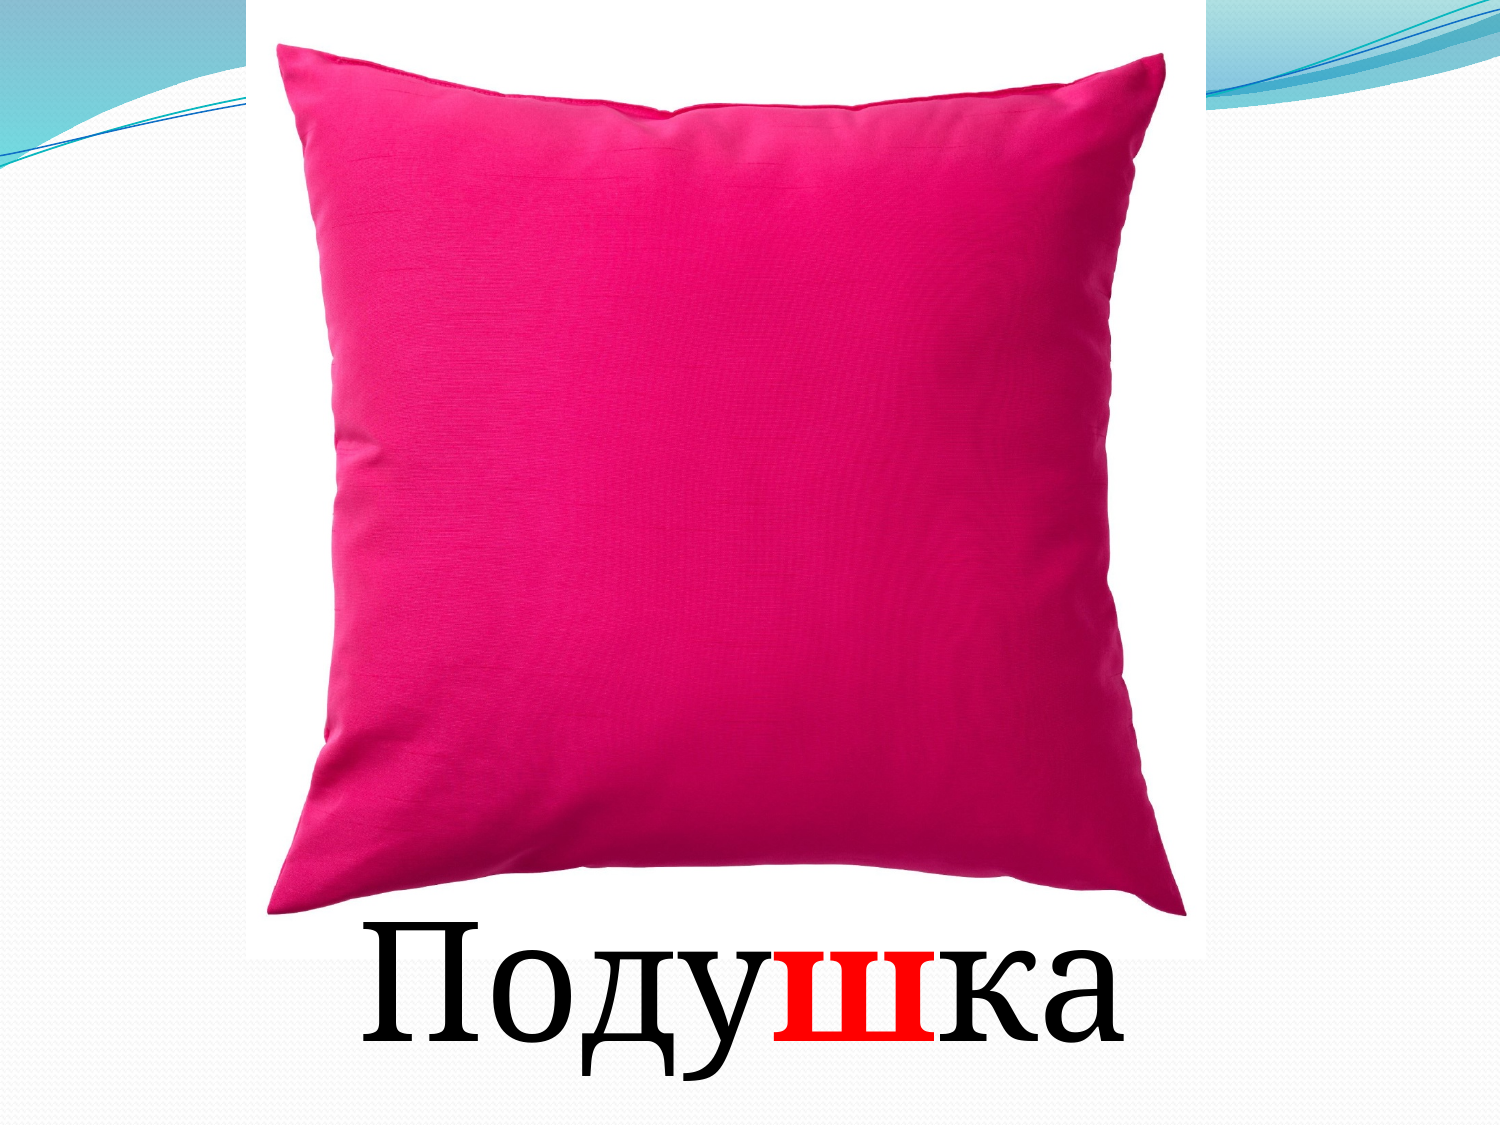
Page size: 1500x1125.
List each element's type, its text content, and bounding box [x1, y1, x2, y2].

text_box Подушка [257, 867, 1231, 1082]
picture [245, 0, 1206, 960]
